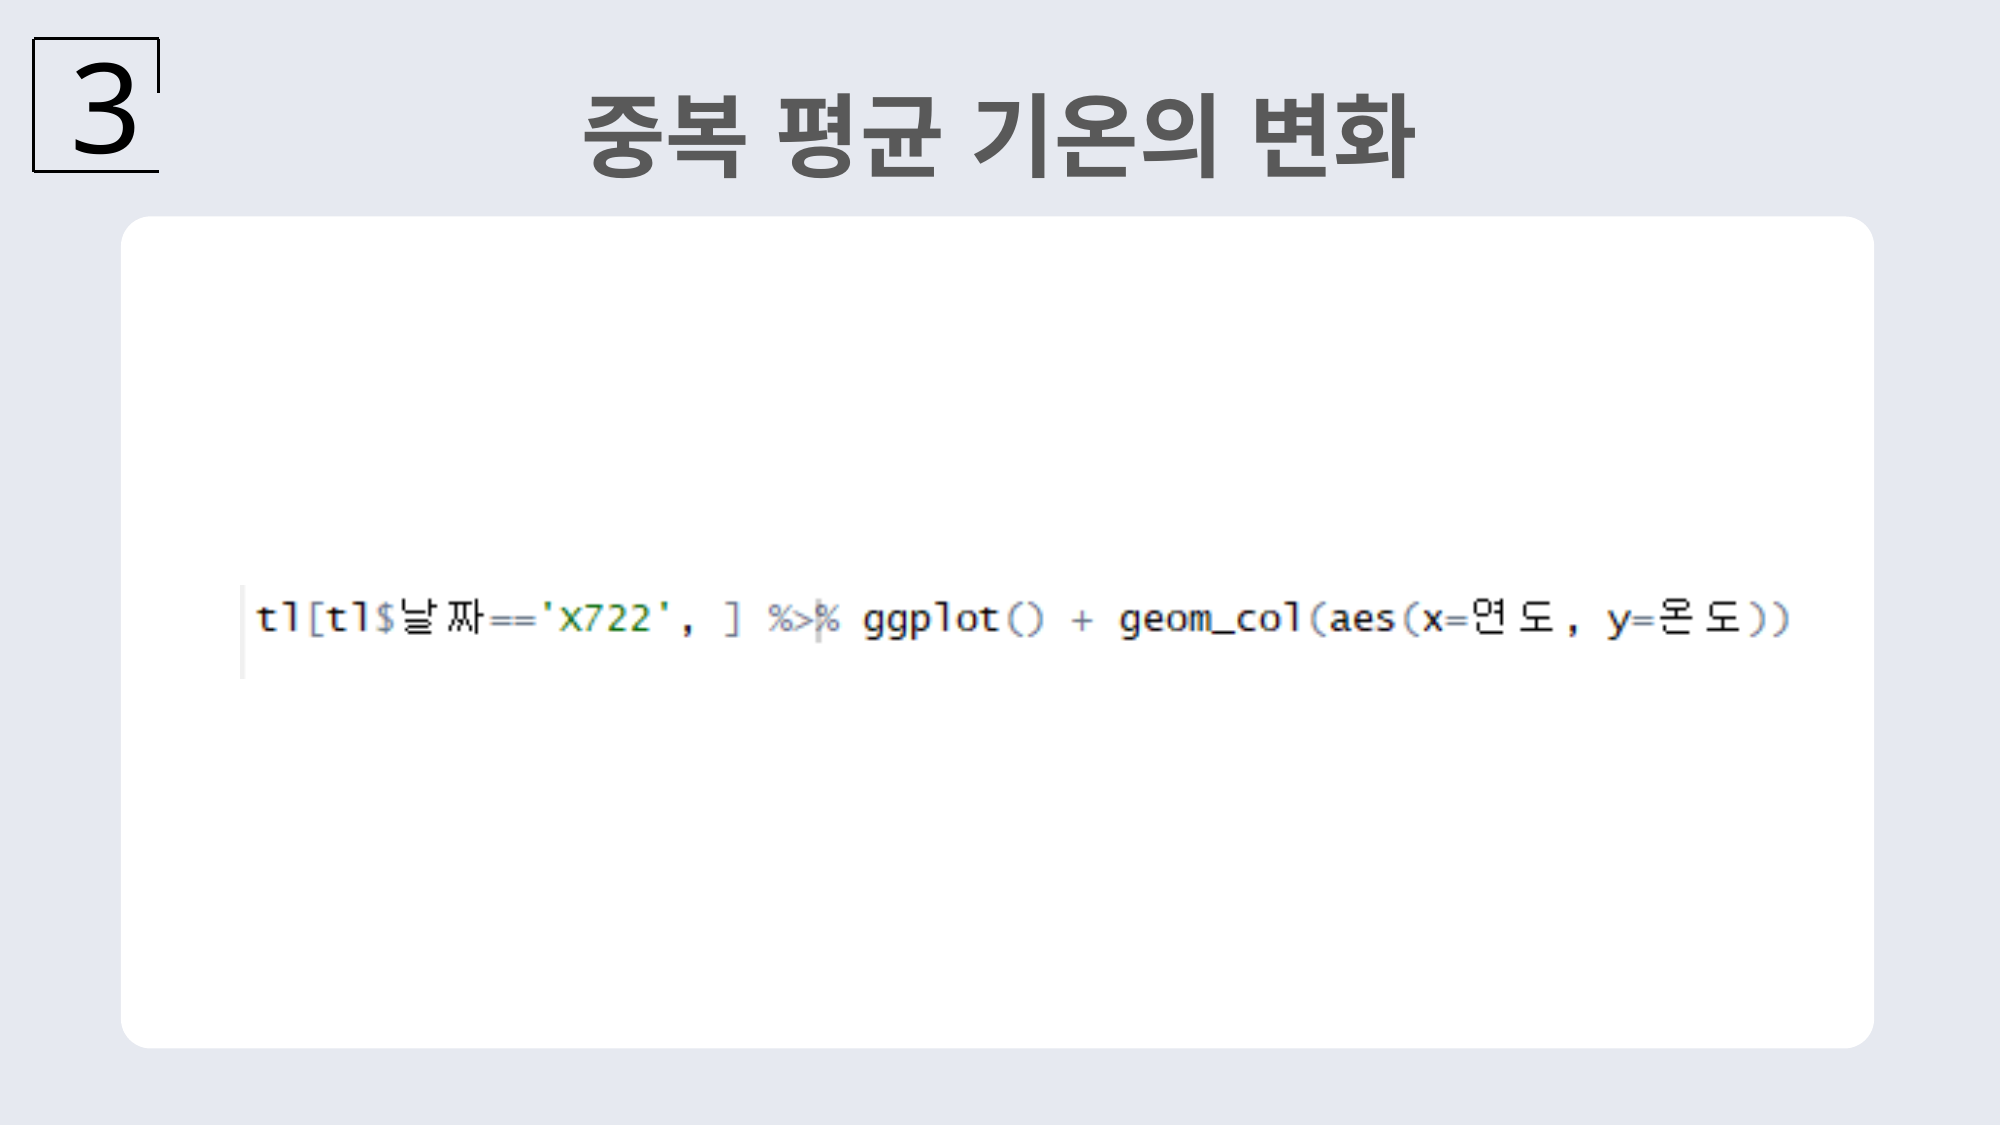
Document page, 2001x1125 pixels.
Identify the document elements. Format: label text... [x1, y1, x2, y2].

picture [240, 585, 1833, 679]
text_box [119, 215, 1876, 1050]
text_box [33, 21, 166, 189]
text_box 중복 평균 기온의 변화 [0, 16, 2000, 196]
